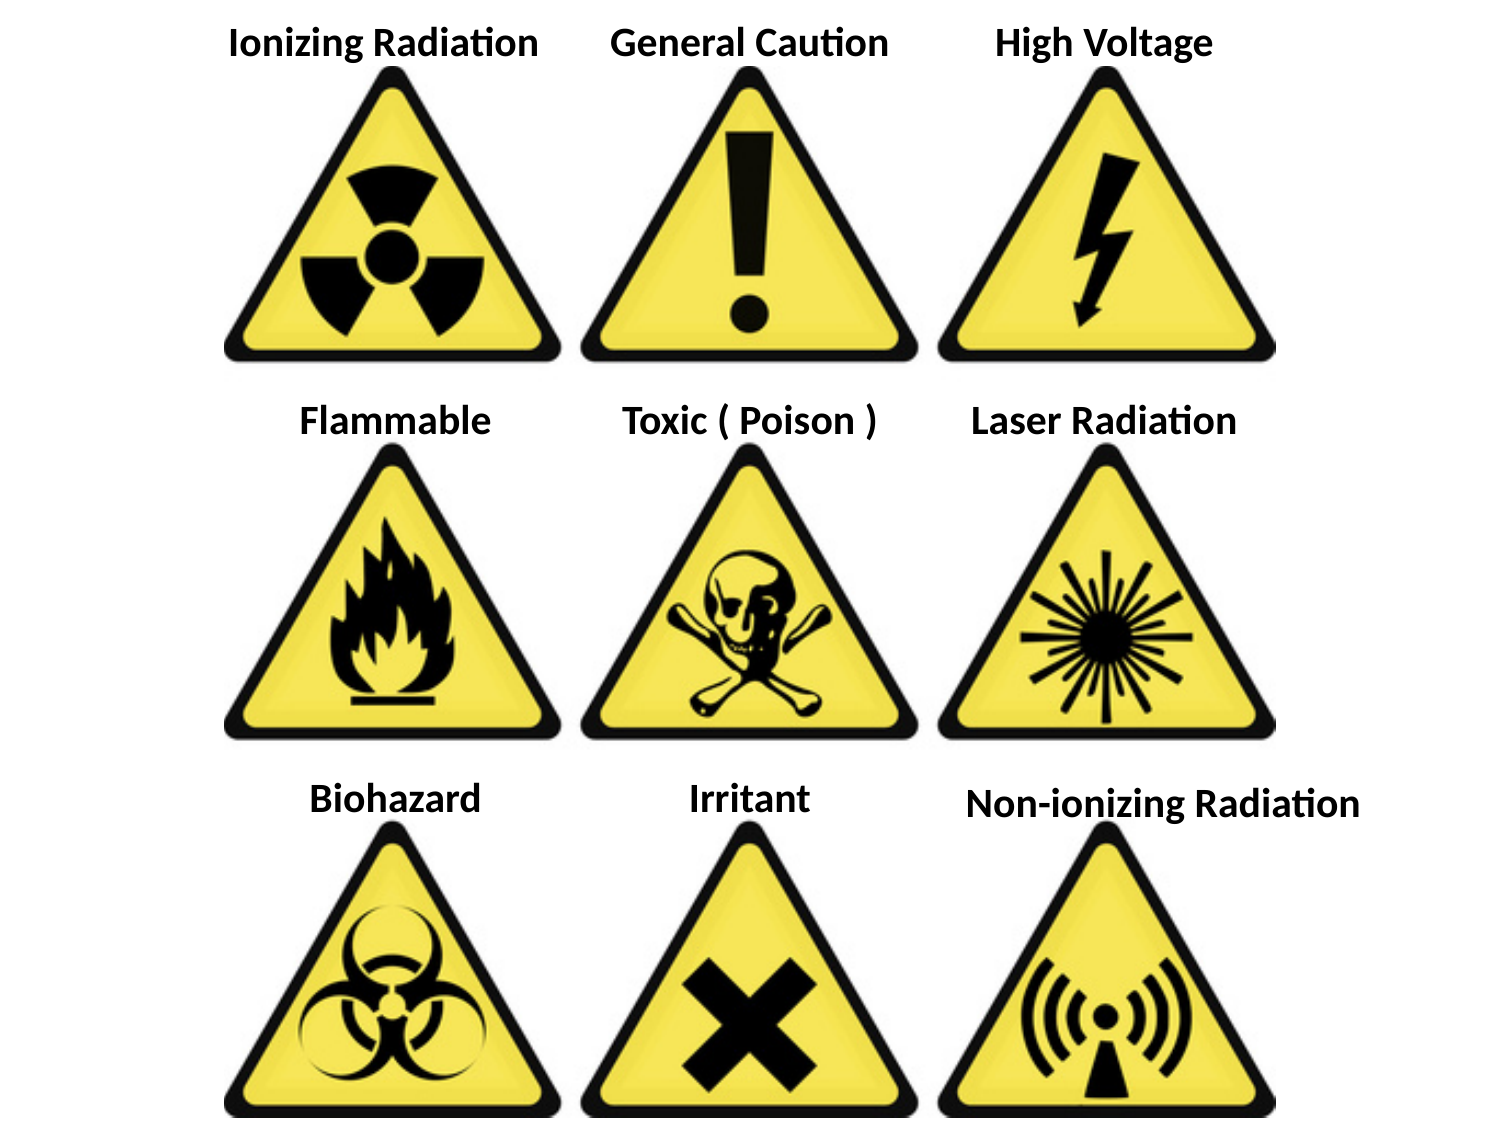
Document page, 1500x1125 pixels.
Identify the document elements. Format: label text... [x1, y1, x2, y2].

text_box Non-ionizing Radiation [1280, 768, 1376, 884]
text_box High Voltage [938, 7, 1270, 64]
picture [224, 66, 1276, 1118]
text_box Ionizing Radiation [194, 7, 573, 73]
text_box General Caution [584, 7, 916, 64]
